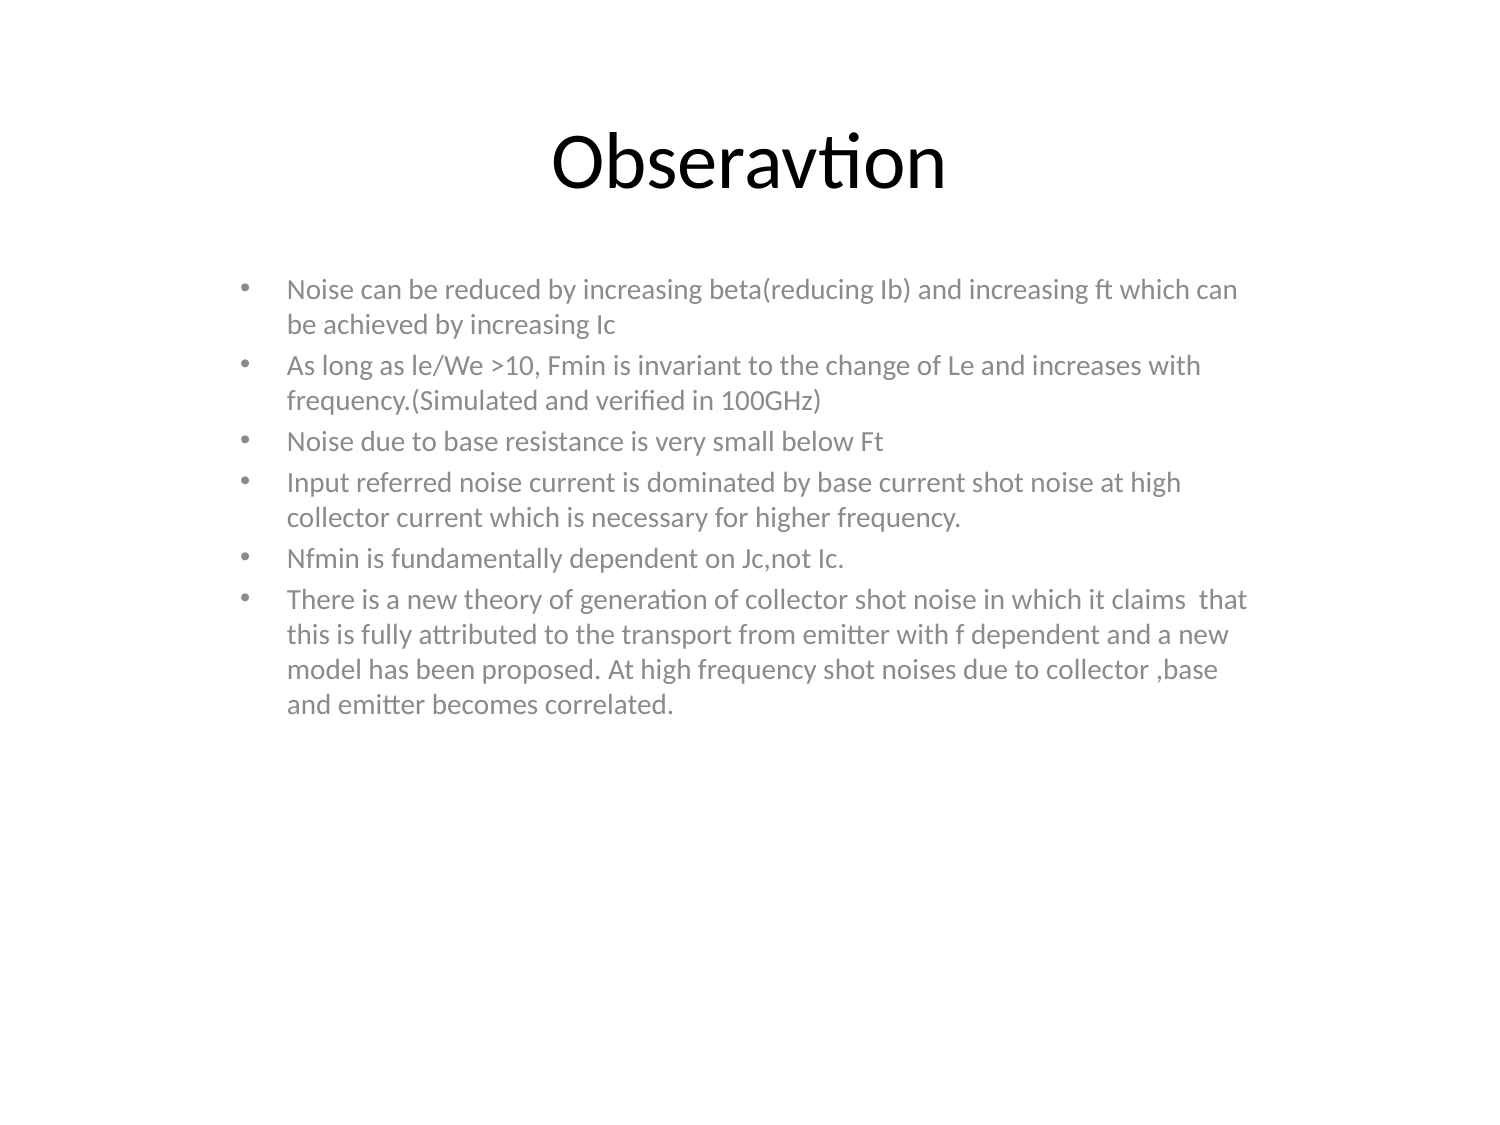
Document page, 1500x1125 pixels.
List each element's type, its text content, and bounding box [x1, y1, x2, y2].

title Obseravtion [112, 99, 1388, 213]
subtitle Noise can be reduced by increasing beta(reducing Ib) and increasing ft which can be achieved by increasing Ic As long as le/We >10, Fmin is invariant to the change of Le and increases with frequency.(Simulated and verified in 100GHz) Noise due to base resistance is very small below Ft Input referred noise current is dominated by base current shot noise at high collector current which is necessary for higher frequency. Nfmin is fundamentally dependent on Jc,not Ic. There is a new theory of generation of collector shot noise in which it claims that this is fully attributed to the transport from emitter with f dependent and a new model has been proposed. At high frequency shot noises due to collector ,base and emitter becomes correlated. [225, 262, 1275, 925]
